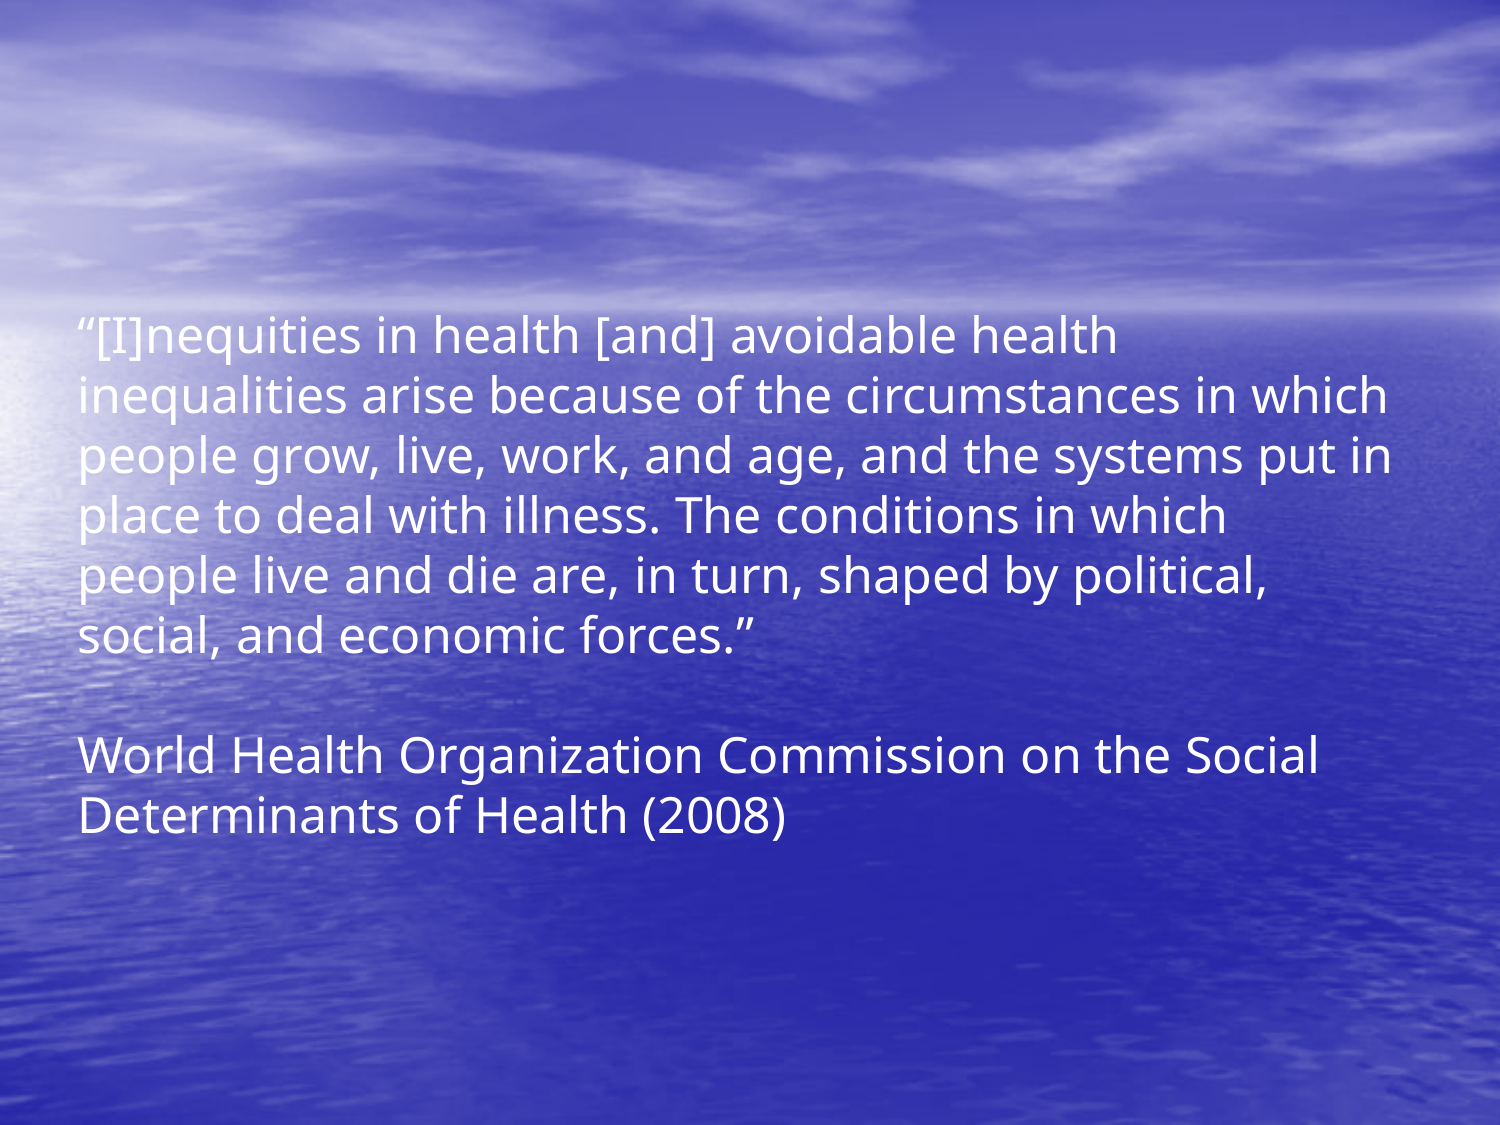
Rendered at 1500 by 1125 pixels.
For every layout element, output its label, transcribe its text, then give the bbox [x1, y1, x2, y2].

title “[I]nequities in health [and] avoidable health inequalities arise because of the circumstances in which people grow, live, work, and age, and the systems put in place to deal with illness. The conditions in which people live and die are, in turn, shaped by political, social, and economic forces.” World Health Organization Commission on the Social Determinants of Health (2008) [62, 424, 1413, 713]
